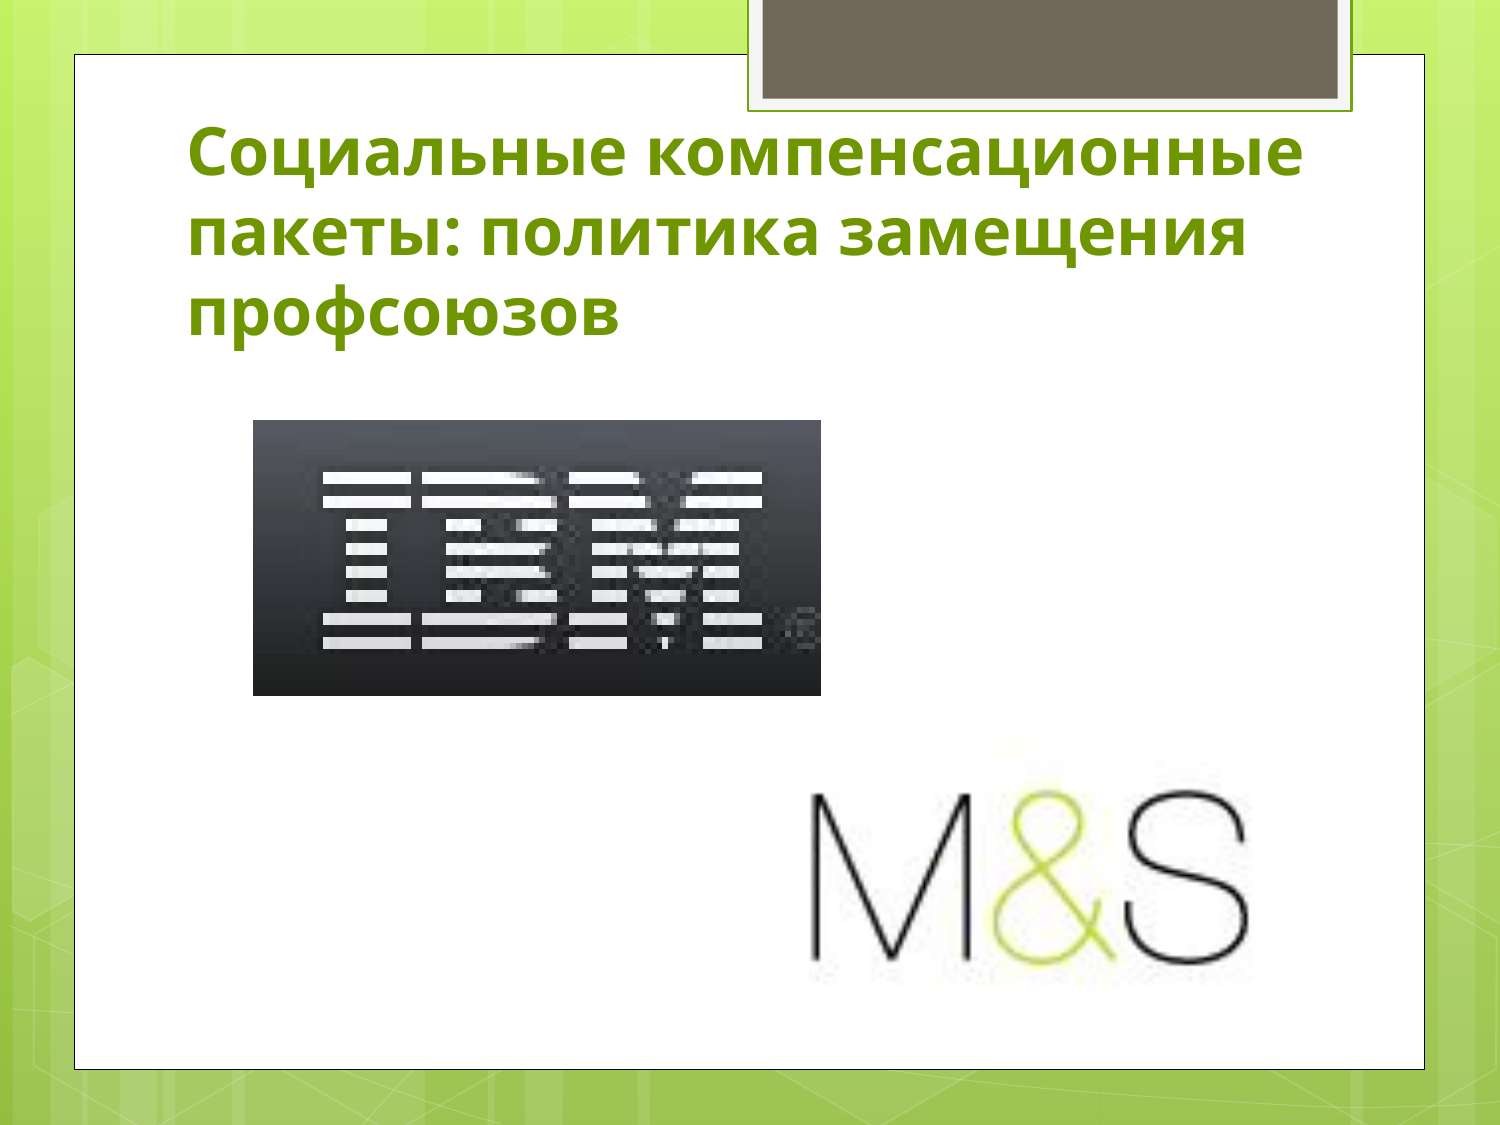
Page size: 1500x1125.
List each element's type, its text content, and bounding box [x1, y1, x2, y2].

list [253, 420, 822, 696]
title Социальные компенсационные пакеты: политика замещения профсоюзов [171, 168, 1324, 357]
picture [808, 732, 1269, 1007]
